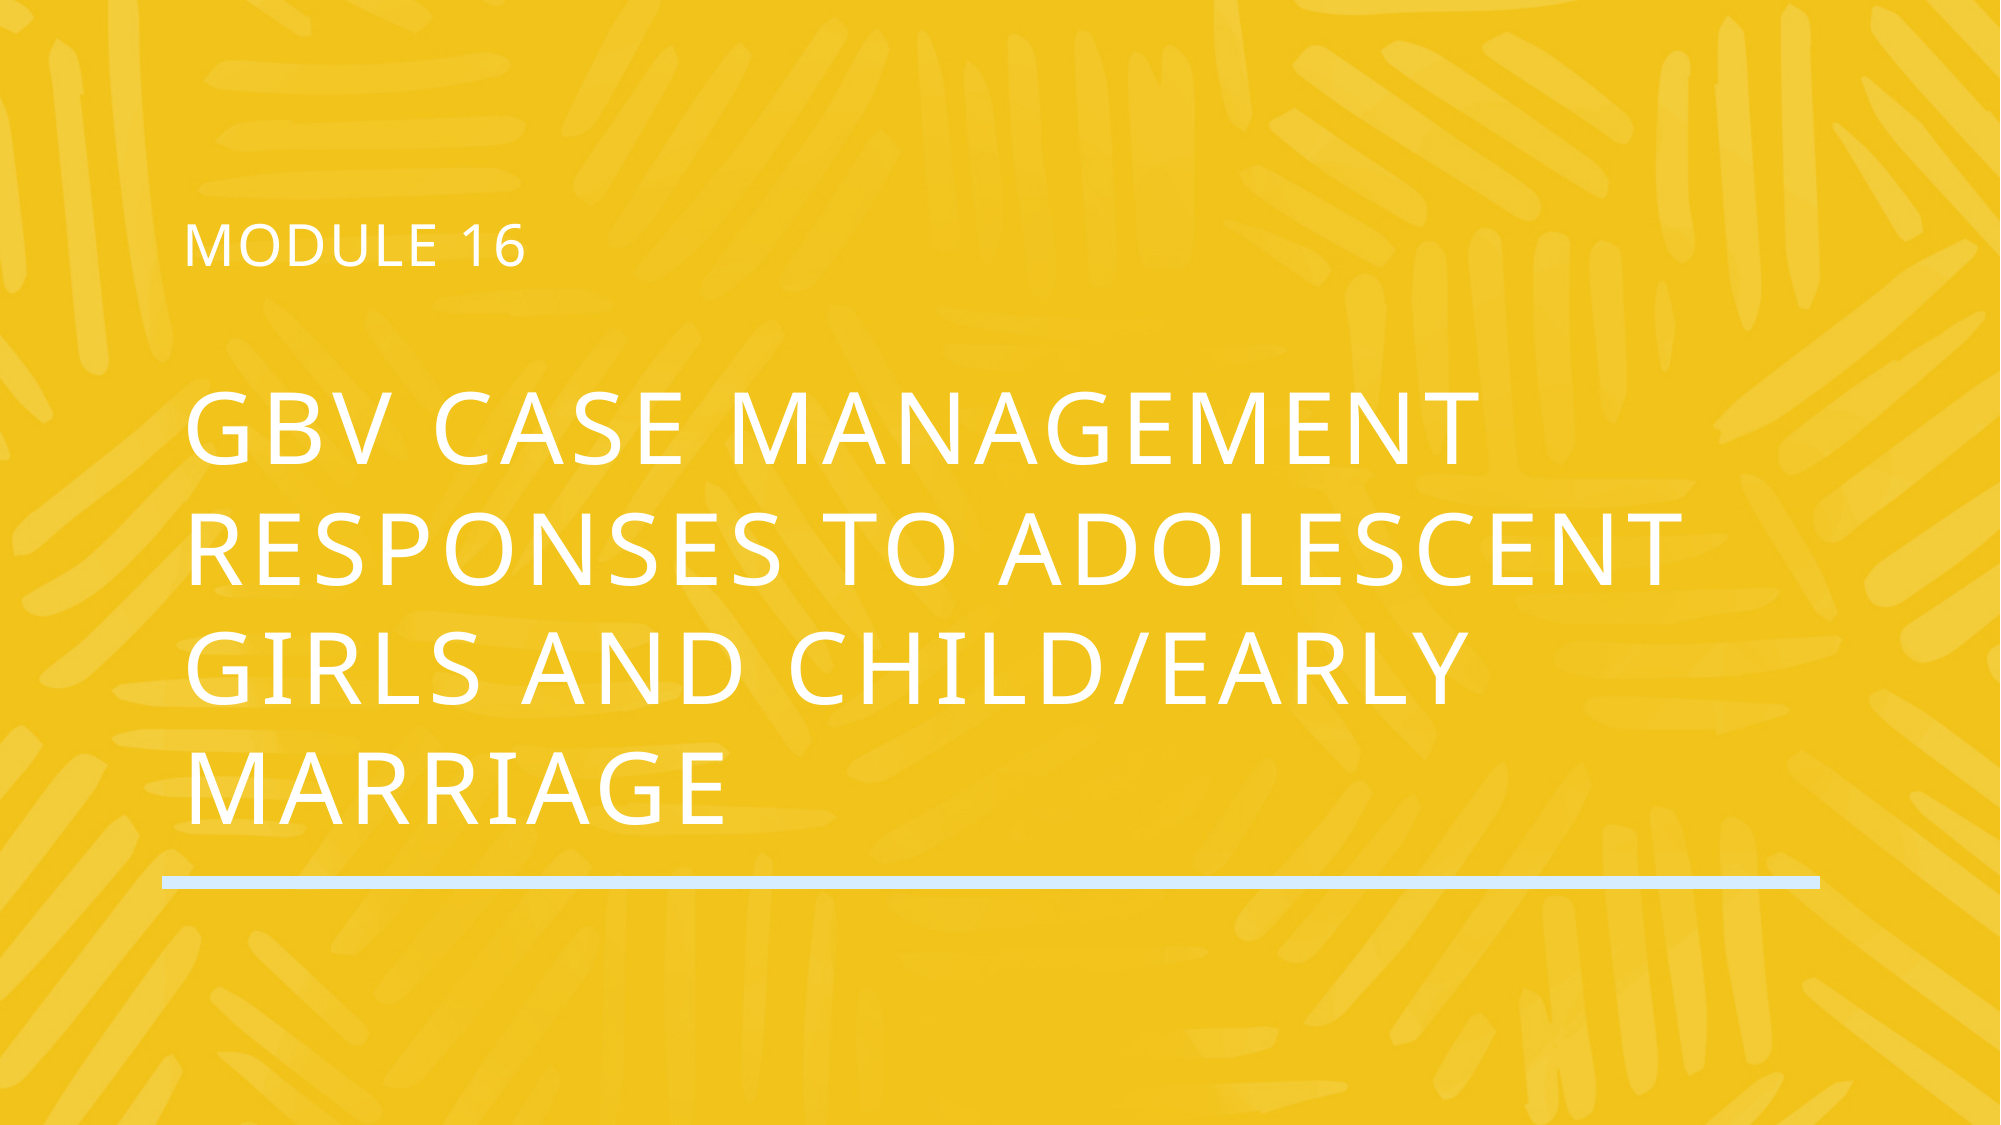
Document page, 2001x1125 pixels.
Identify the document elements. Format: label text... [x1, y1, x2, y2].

picture [0, 0, 2000, 1125]
list MODULE 16 [159, 207, 1855, 327]
title GBV CASE MANAGEMENT responseS to adolescent girls and Child/early marriage [167, 357, 1849, 708]
